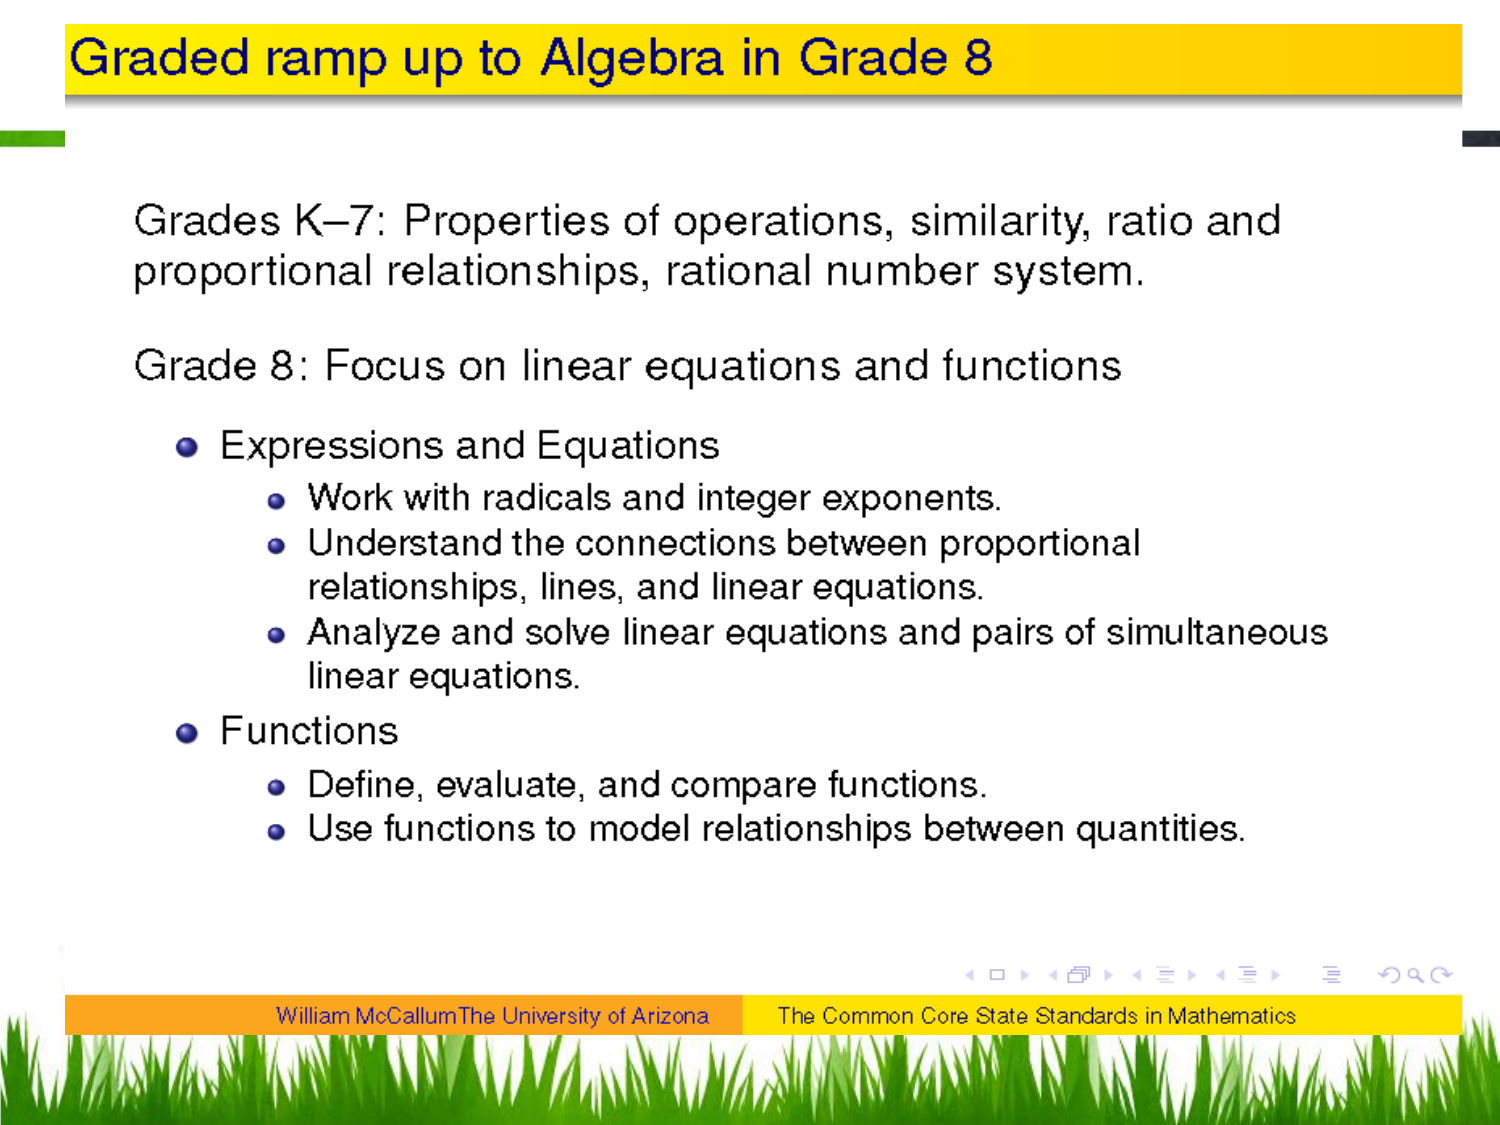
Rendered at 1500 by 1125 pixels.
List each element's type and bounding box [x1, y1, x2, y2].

picture [0, 0, 1500, 1125]
list [64, 24, 1463, 1035]
